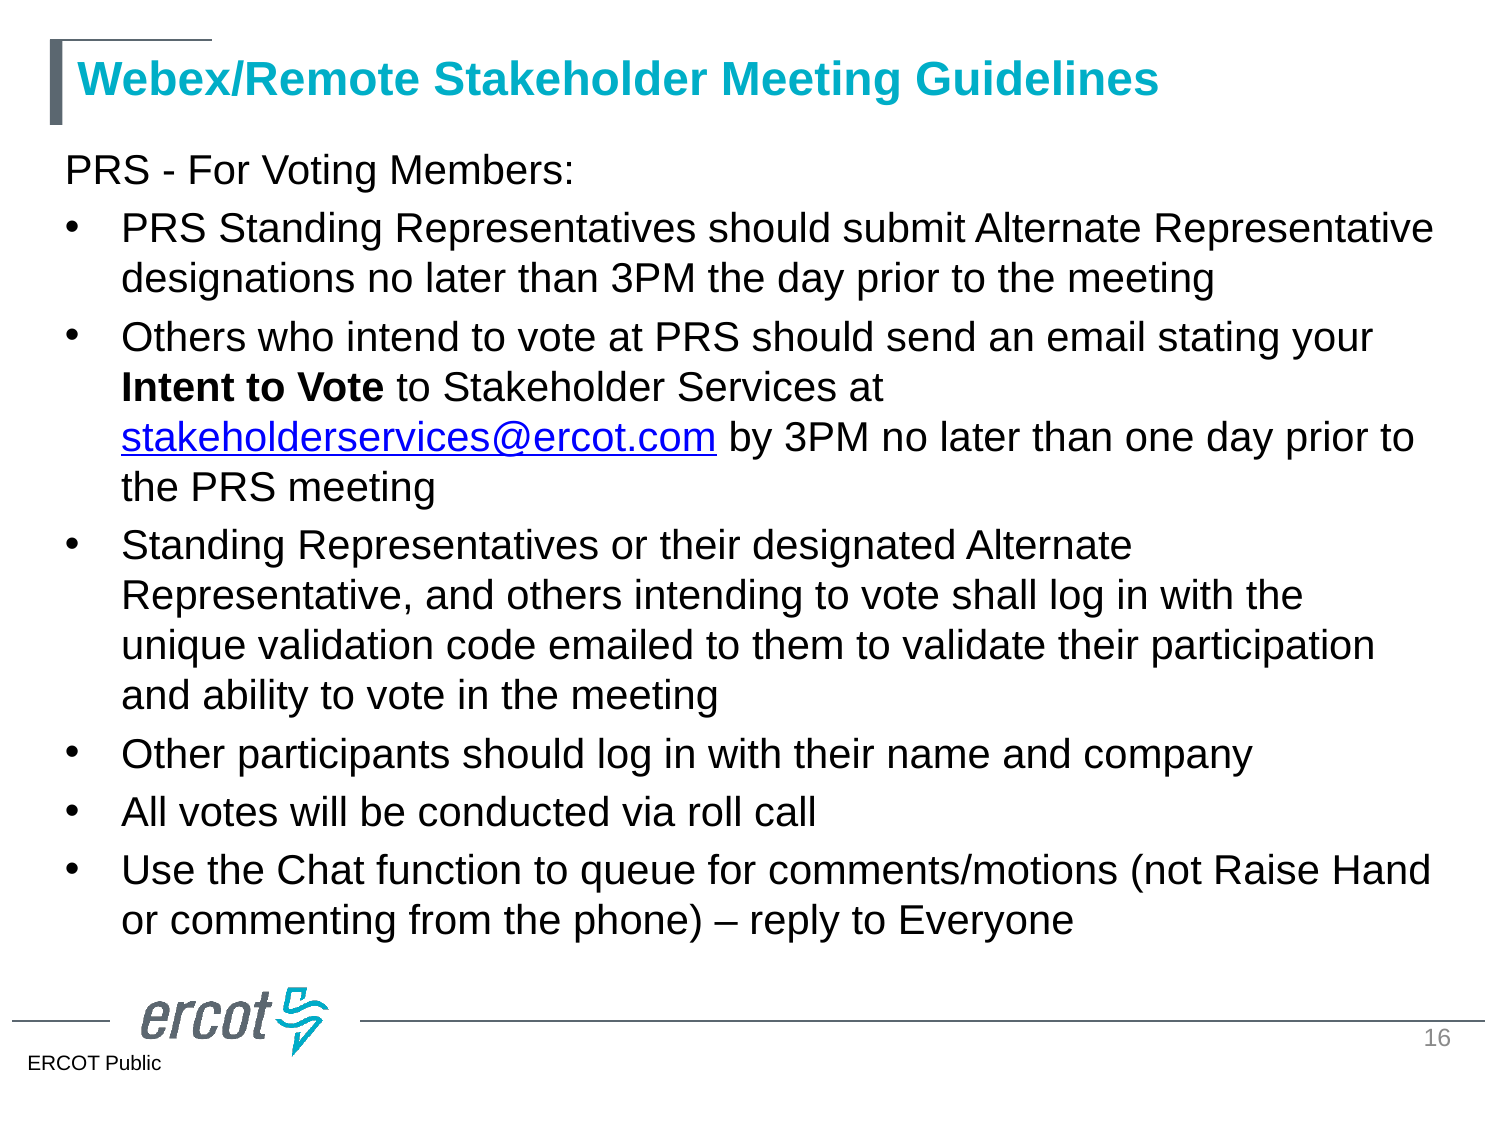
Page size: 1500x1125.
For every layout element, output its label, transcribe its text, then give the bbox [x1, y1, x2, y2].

list PRS - For Voting Members: PRS Standing Representatives should submit Alternate Representative designations no later than 3PM the day prior to the meeting Others who intend to vote at PRS should send an email stating your Intent to Vote to Stakeholder Services at stakeholderservices@ercot.com by 3PM no later than one day prior to the PRS meeting Standing Representatives or their designated Alternate Representative, and others intending to vote shall log in with the unique validation code emailed to them to validate their participation and ability to vote in the meeting Other participants should log in with their name and company All votes will be conducted via roll call Use the Chat function to queue for comments/motions (not Raise Hand or commenting from the phone) – reply to Everyone [50, 135, 1450, 1013]
picture [137, 1013, 332, 1059]
slide_number 16 [1387, 1012, 1488, 1062]
title Webex/Remote Stakeholder Meeting Guidelines [62, 39, 1450, 134]
